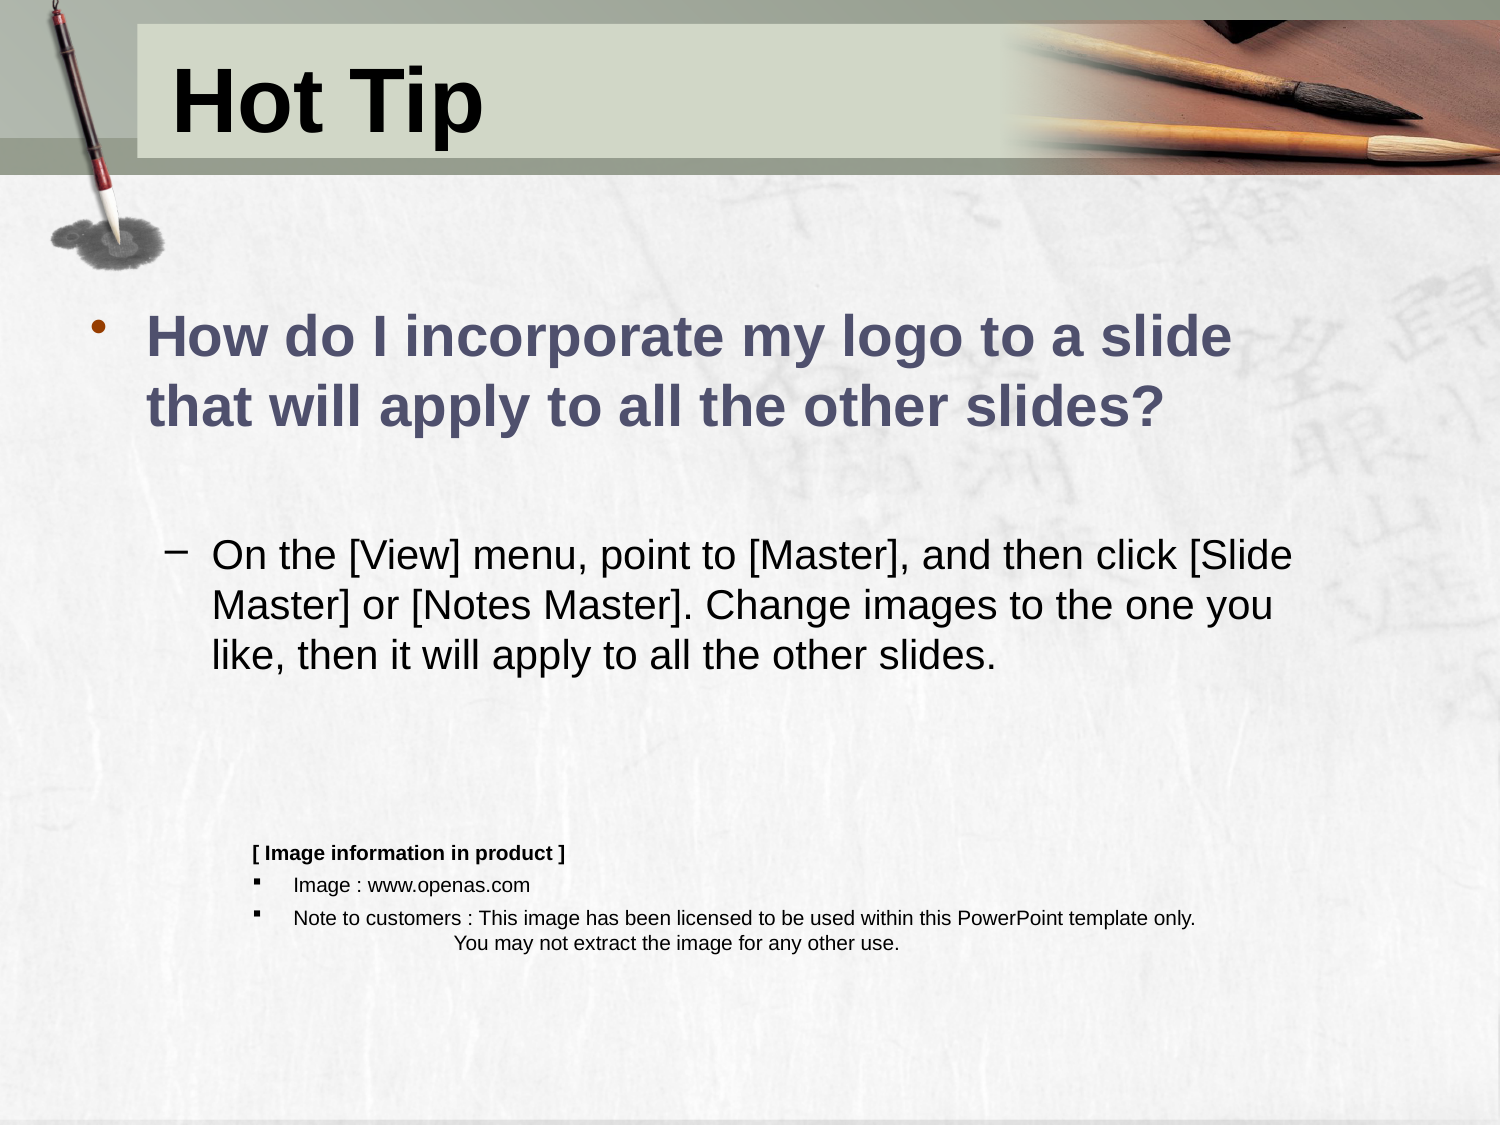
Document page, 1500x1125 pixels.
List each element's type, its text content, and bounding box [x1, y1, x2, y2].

picture [0, 0, 1500, 1125]
list How do I incorporate my logo to a slide that will apply to all the other slides? On the [View] menu, point to [Master], and then click [Slide Master] or [Notes Master]. Change images to the one you like, then it will apply to all the other slides. [74, 290, 1328, 794]
text_box [ Image information in product ] Image : www.openas.com Note to customers : This image has been licensed to be used within this PowerPoint template only. You may not extract the image for any other use. [237, 832, 1275, 962]
title Hot Tip [156, 39, 1432, 153]
